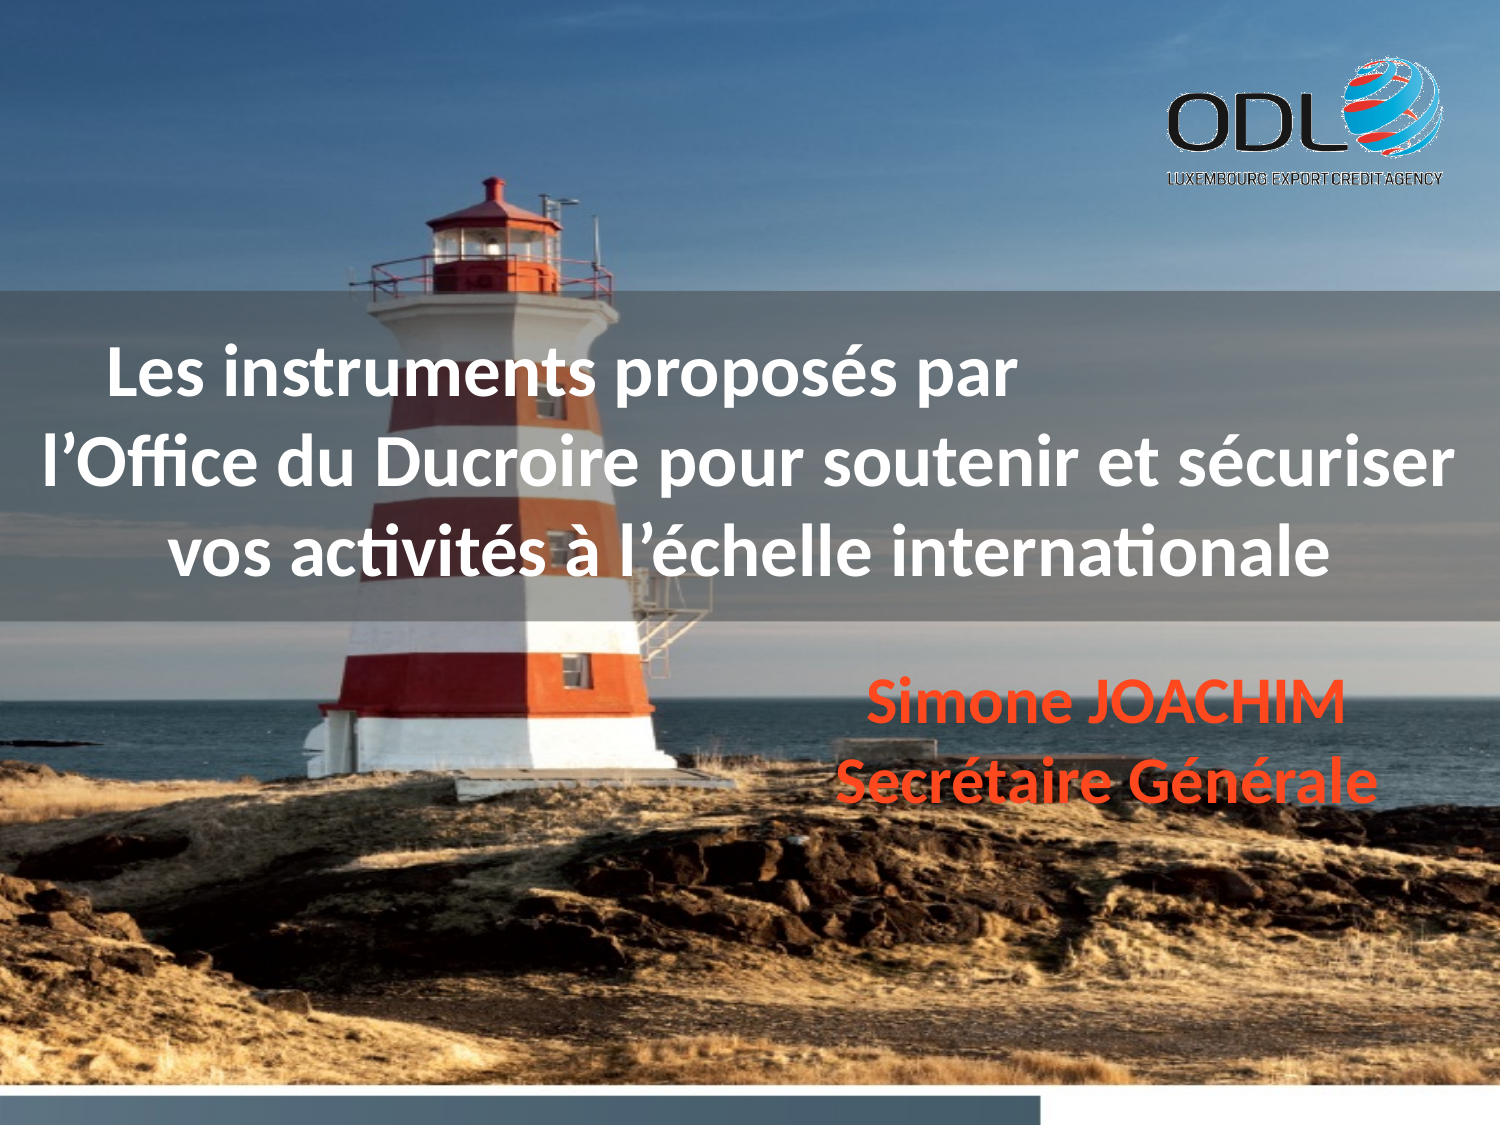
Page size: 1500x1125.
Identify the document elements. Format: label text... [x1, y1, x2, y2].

title Les instruments proposés par l’Office du Ducroire pour soutenir et sécuriser vos activités à l’échelle internationale [0, 290, 1500, 622]
picture [0, 0, 1500, 290]
picture [0, 622, 1500, 1125]
subtitle Simone JOACHIM Secrétaire Générale [714, 649, 1500, 823]
